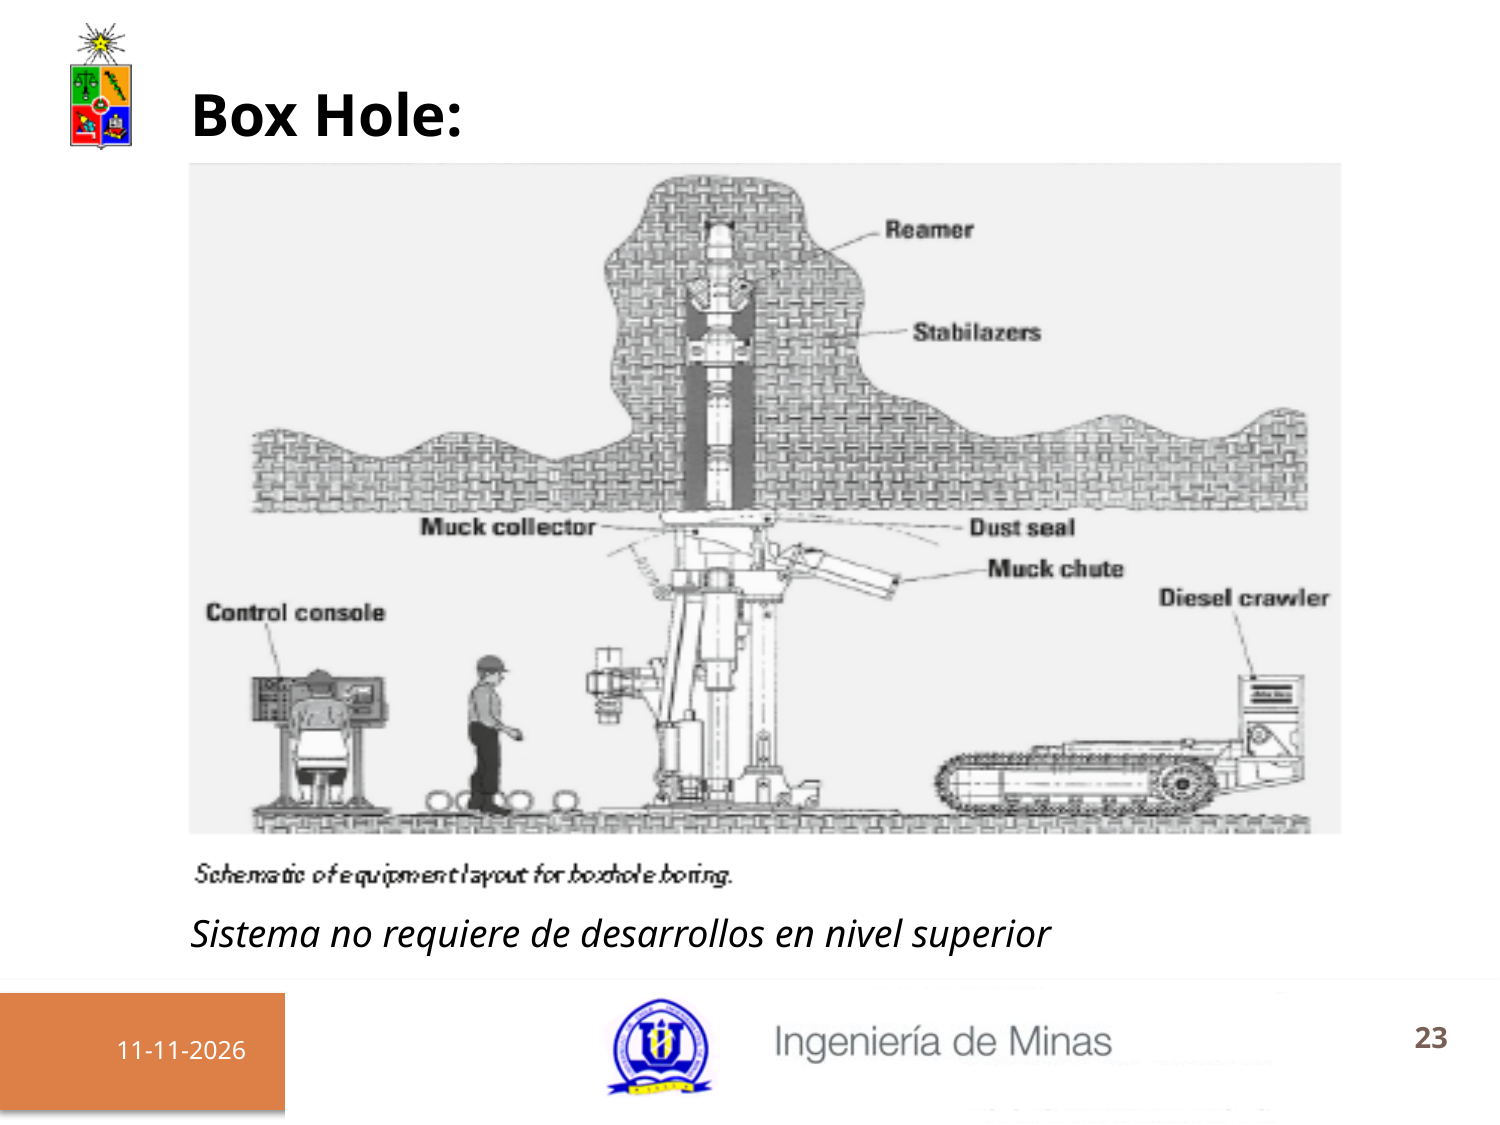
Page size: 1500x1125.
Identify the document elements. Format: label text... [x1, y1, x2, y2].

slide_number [12, 995, 279, 1108]
picture [187, 163, 1348, 891]
text_box Sistema no requiere de desarrollos en nivel superior [175, 902, 1169, 963]
text_box Box Hole: [175, 70, 755, 156]
picture [285, 980, 1500, 1125]
picture [69, 23, 132, 151]
